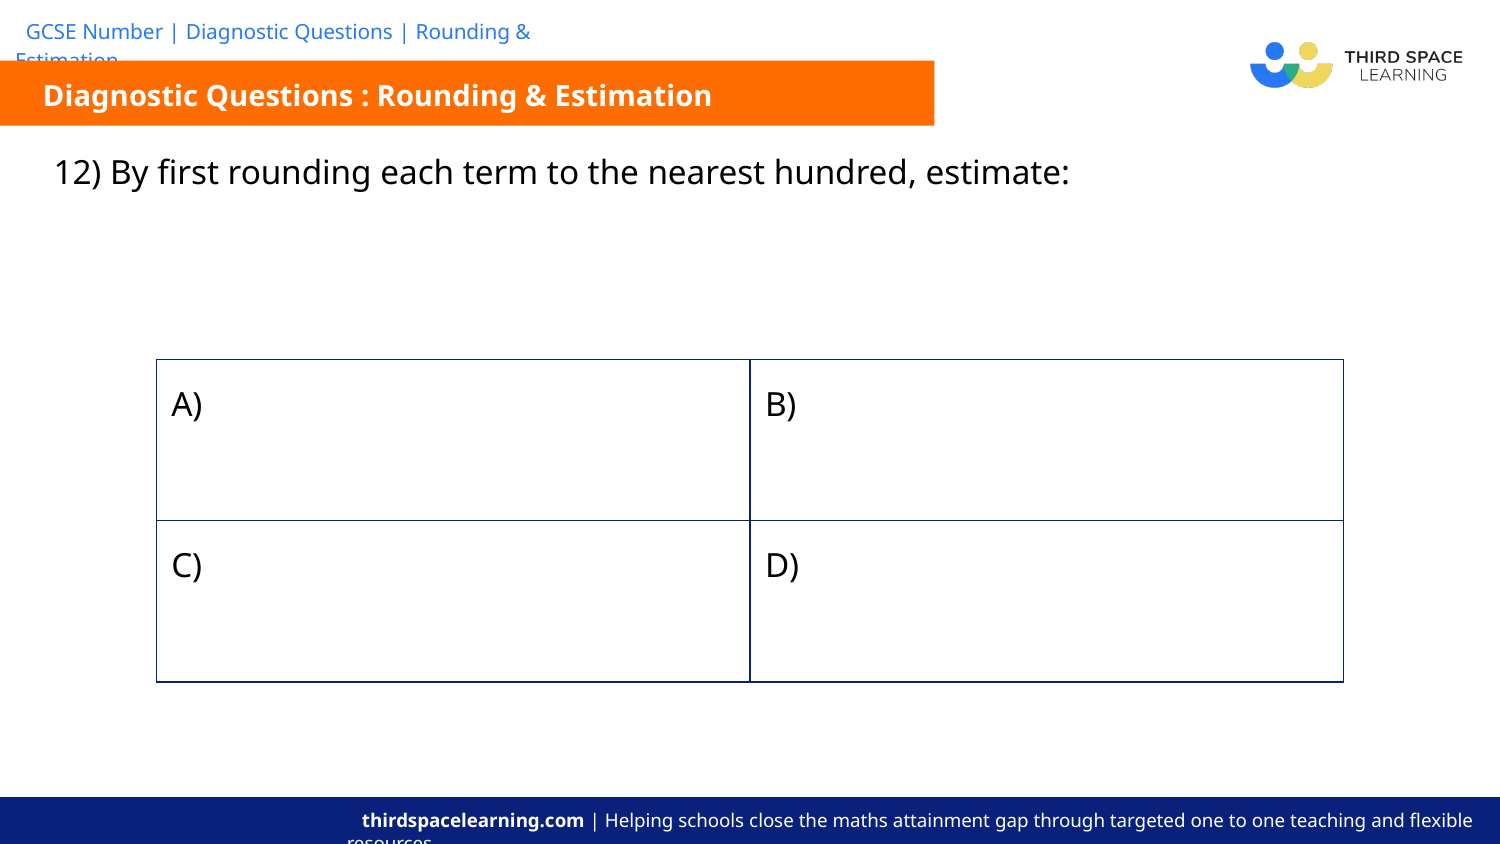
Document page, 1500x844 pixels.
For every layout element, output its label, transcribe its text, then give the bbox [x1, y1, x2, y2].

text_box Diagnostic Questions : Rounding & Estimation [27, 61, 846, 127]
picture [1250, 33, 1465, 99]
